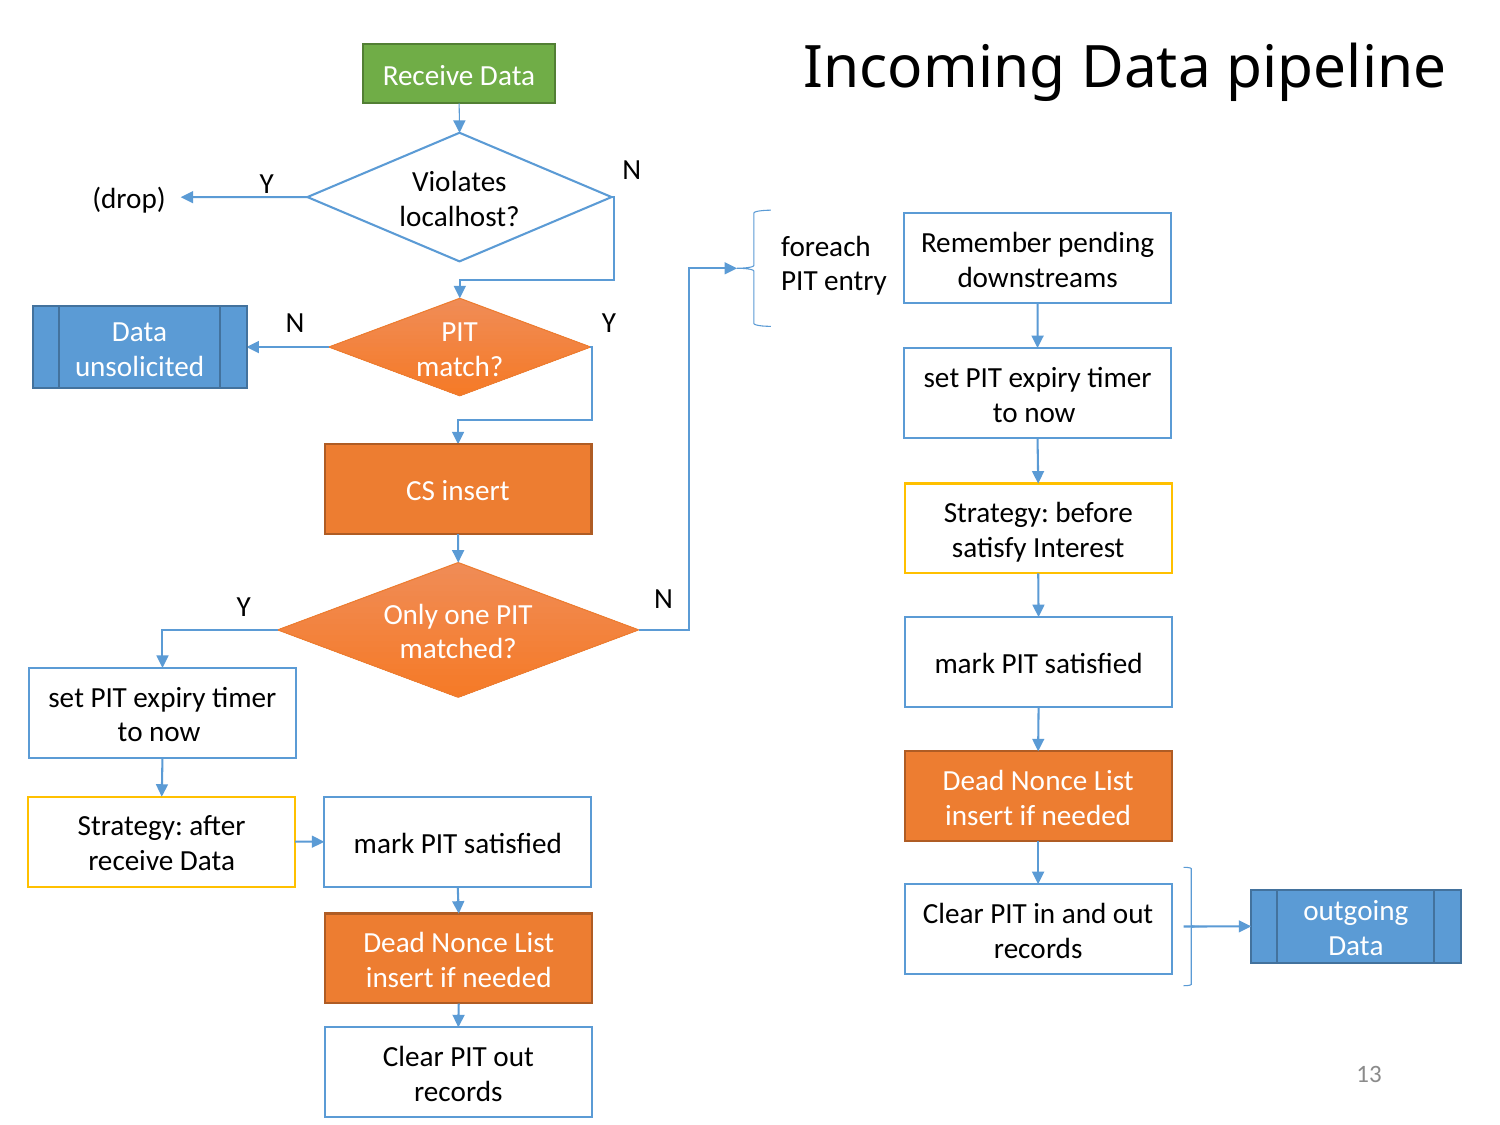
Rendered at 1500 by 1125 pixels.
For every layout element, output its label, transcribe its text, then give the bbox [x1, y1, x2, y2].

text_box Y [221, 580, 266, 629]
text_box mark PIT satisfied [904, 616, 1173, 708]
text_box Remember pending downstreams [903, 212, 1172, 304]
text_box Dead Nonce List insert if needed [324, 912, 593, 1004]
text_box [737, 209, 771, 327]
text_box Data unsolicited [32, 305, 248, 389]
text_box set PIT expiry timer to now [28, 667, 297, 759]
text_box Clear PIT in and out records [904, 883, 1173, 975]
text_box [181, 157, 308, 208]
text_box CS insert [324, 443, 593, 535]
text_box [162, 629, 278, 668]
text_box [1183, 928, 1192, 987]
text_box outgoing Data [1250, 889, 1462, 964]
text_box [246, 296, 330, 348]
text_box Strategy: before satisfy Interest [904, 482, 1173, 574]
text_box [1183, 866, 1192, 925]
text_box PIT match? [330, 298, 457, 396]
text_box Clear PIT out records [324, 1026, 593, 1118]
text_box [457, 295, 632, 445]
text_box (drop) [77, 172, 181, 222]
slide_number 13 [1059, 1042, 1397, 1103]
text_box Strategy: after receive Data [27, 796, 296, 888]
text_box Dead Nonce List insert if needed [904, 750, 1173, 842]
text_box set PIT expiry timer to now [903, 347, 1172, 439]
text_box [638, 268, 738, 630]
text_box Violates localhost? [308, 131, 487, 263]
text_box Receive Data [362, 43, 556, 104]
text_box Only one PIT matched? [278, 562, 639, 698]
title Incoming Data pipeline [788, 0, 1472, 138]
text_box foreach PIT entry [766, 219, 902, 305]
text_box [459, 143, 657, 296]
text_box mark PIT satisfied [323, 796, 592, 888]
